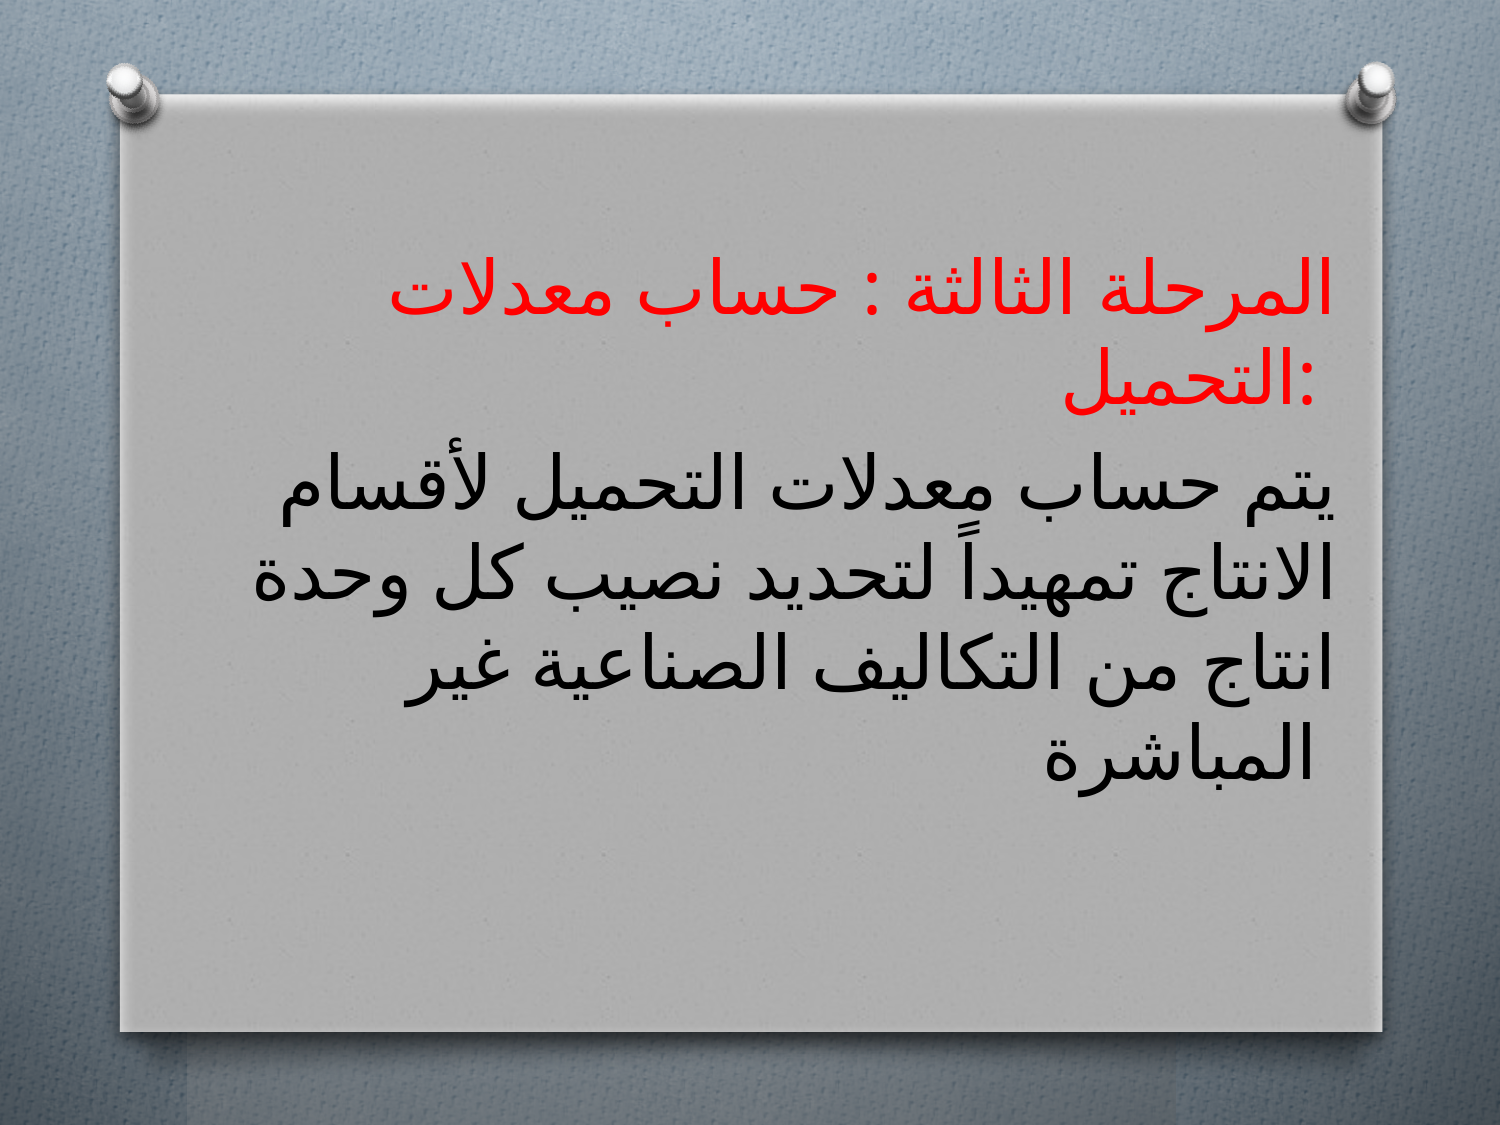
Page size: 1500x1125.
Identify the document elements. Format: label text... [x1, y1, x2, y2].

picture [75, 29, 198, 153]
list المرحلة الثالثة : حساب معدلات التحميل: يتم حساب معدلات التحميل لأقسام الانتاج تمهيداً لتحديد نصيب كل وحدة انتاج من التكاليف الصناعية غير المباشرة [183, 231, 1353, 939]
picture [1317, 35, 1439, 156]
